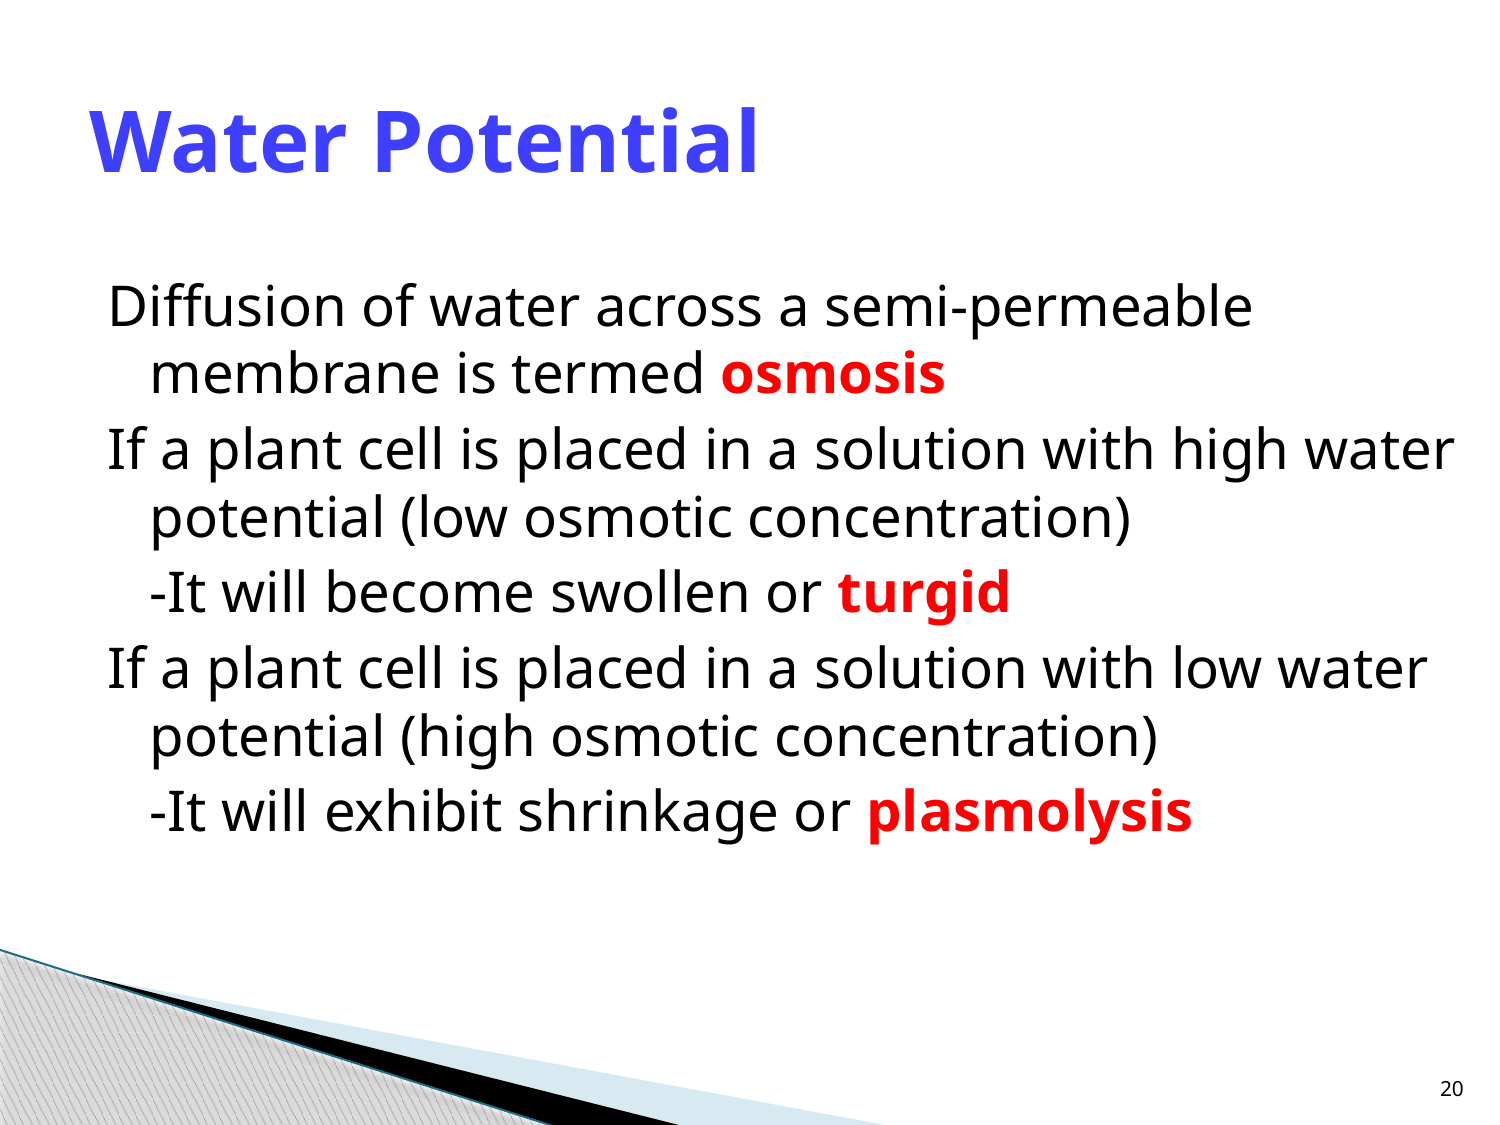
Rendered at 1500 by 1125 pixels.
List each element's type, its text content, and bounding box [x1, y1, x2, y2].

title Water Potential [75, 45, 1425, 233]
list Diffusion of water across a semi-permeable membrane is termed osmosis If a plant cell is placed in a solution with high water potential (low osmotic concentration) -It will become swollen or turgid If a plant cell is placed in a solution with low water potential (high osmotic concentration) -It will exhibit shrinkage or plasmolysis [75, 262, 1475, 1125]
slide_number 20 [1418, 1051, 1479, 1112]
